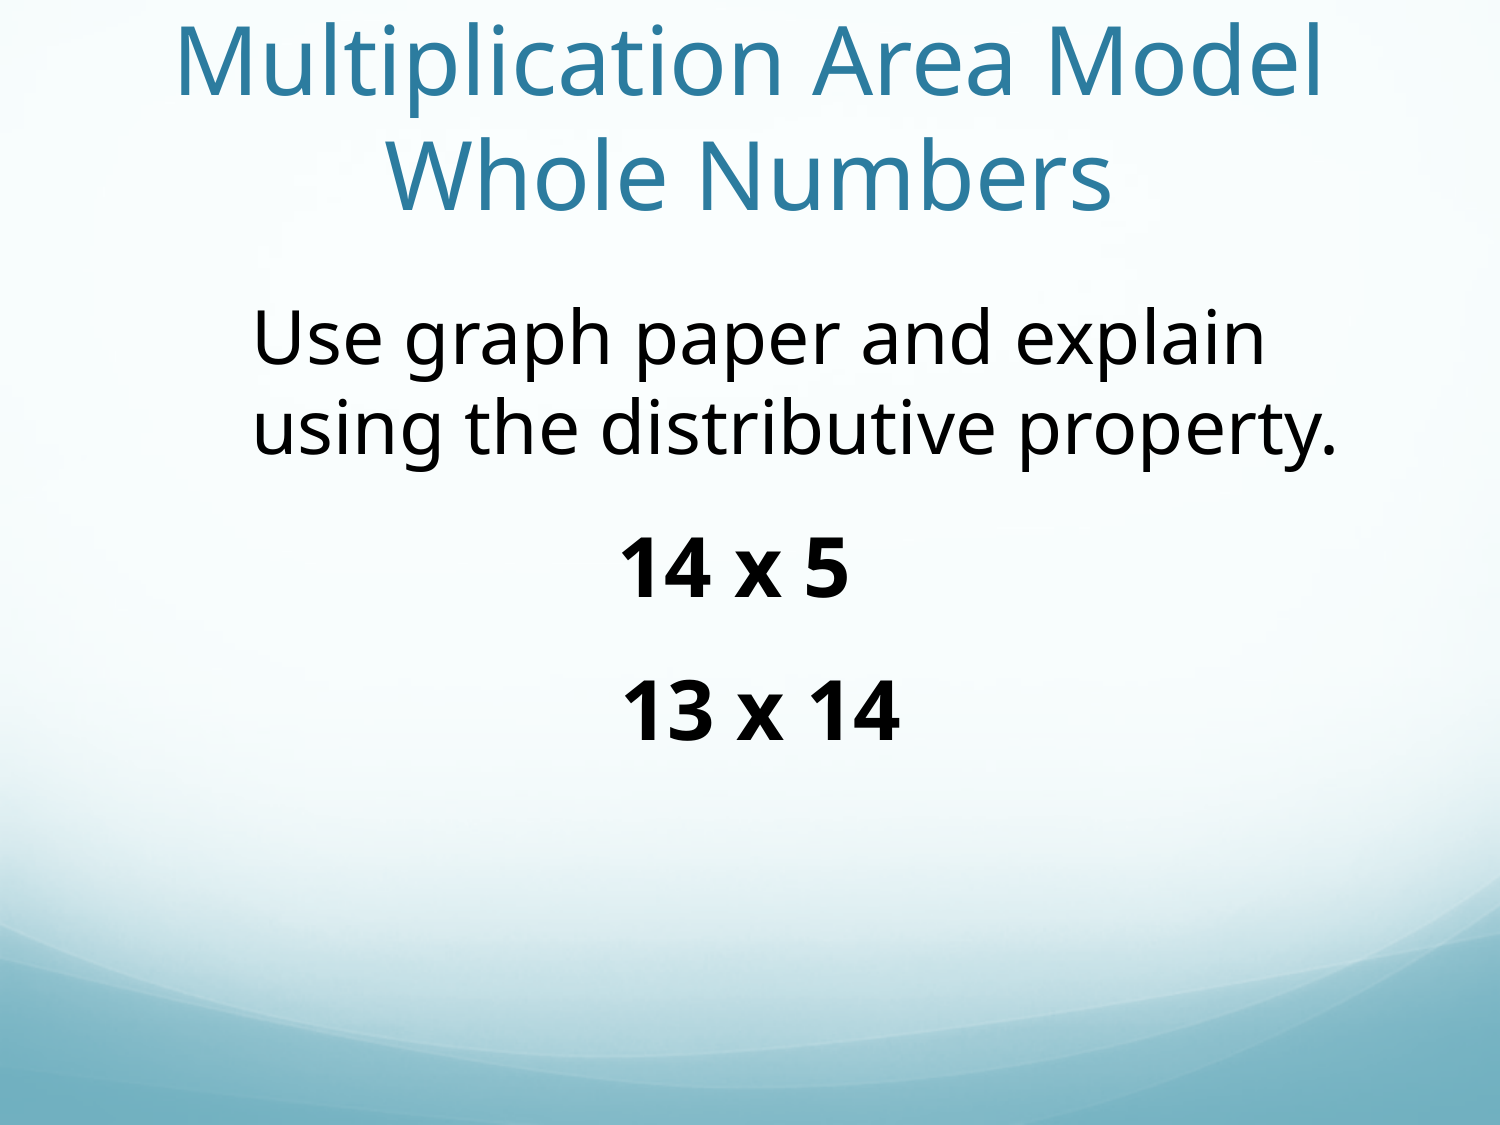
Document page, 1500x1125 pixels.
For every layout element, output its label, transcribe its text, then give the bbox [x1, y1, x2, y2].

text_box Use graph paper and explain using the distributive property. [236, 281, 1356, 477]
title Multiplication Area Model Whole Numbers [90, 17, 1410, 237]
text_box 13 x 14 [605, 649, 917, 765]
text_box 14 x 5 [602, 506, 867, 622]
